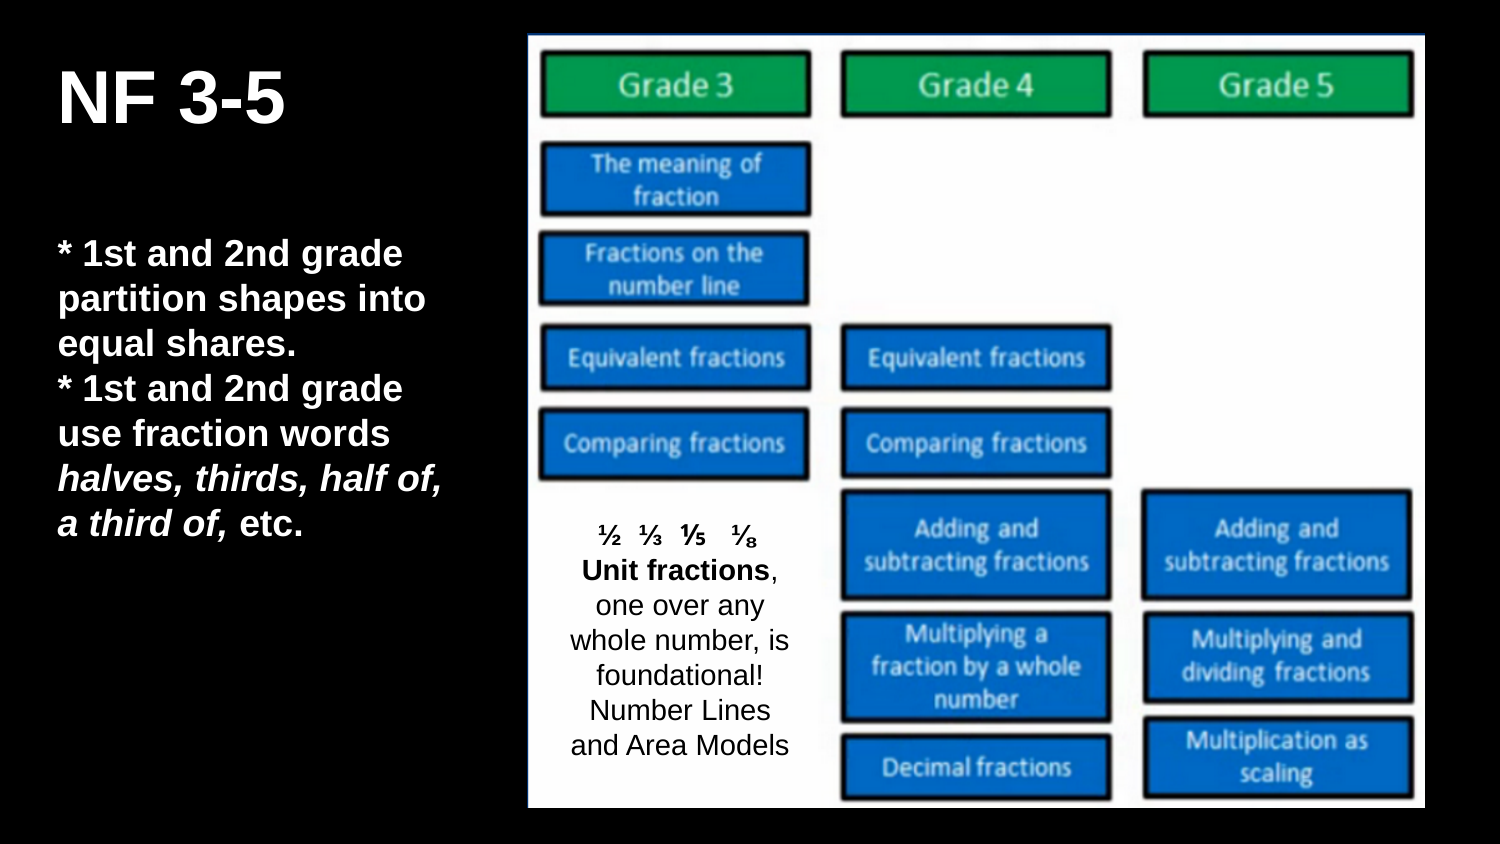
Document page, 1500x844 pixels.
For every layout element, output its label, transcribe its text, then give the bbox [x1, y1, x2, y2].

picture [527, 33, 1426, 809]
title NF 3-5 * 1st and 2nd grade partition shapes into equal shares. * 1st and 2nd grade use fraction words halves, thirds, half of, a third of, etc. [42, 33, 485, 668]
